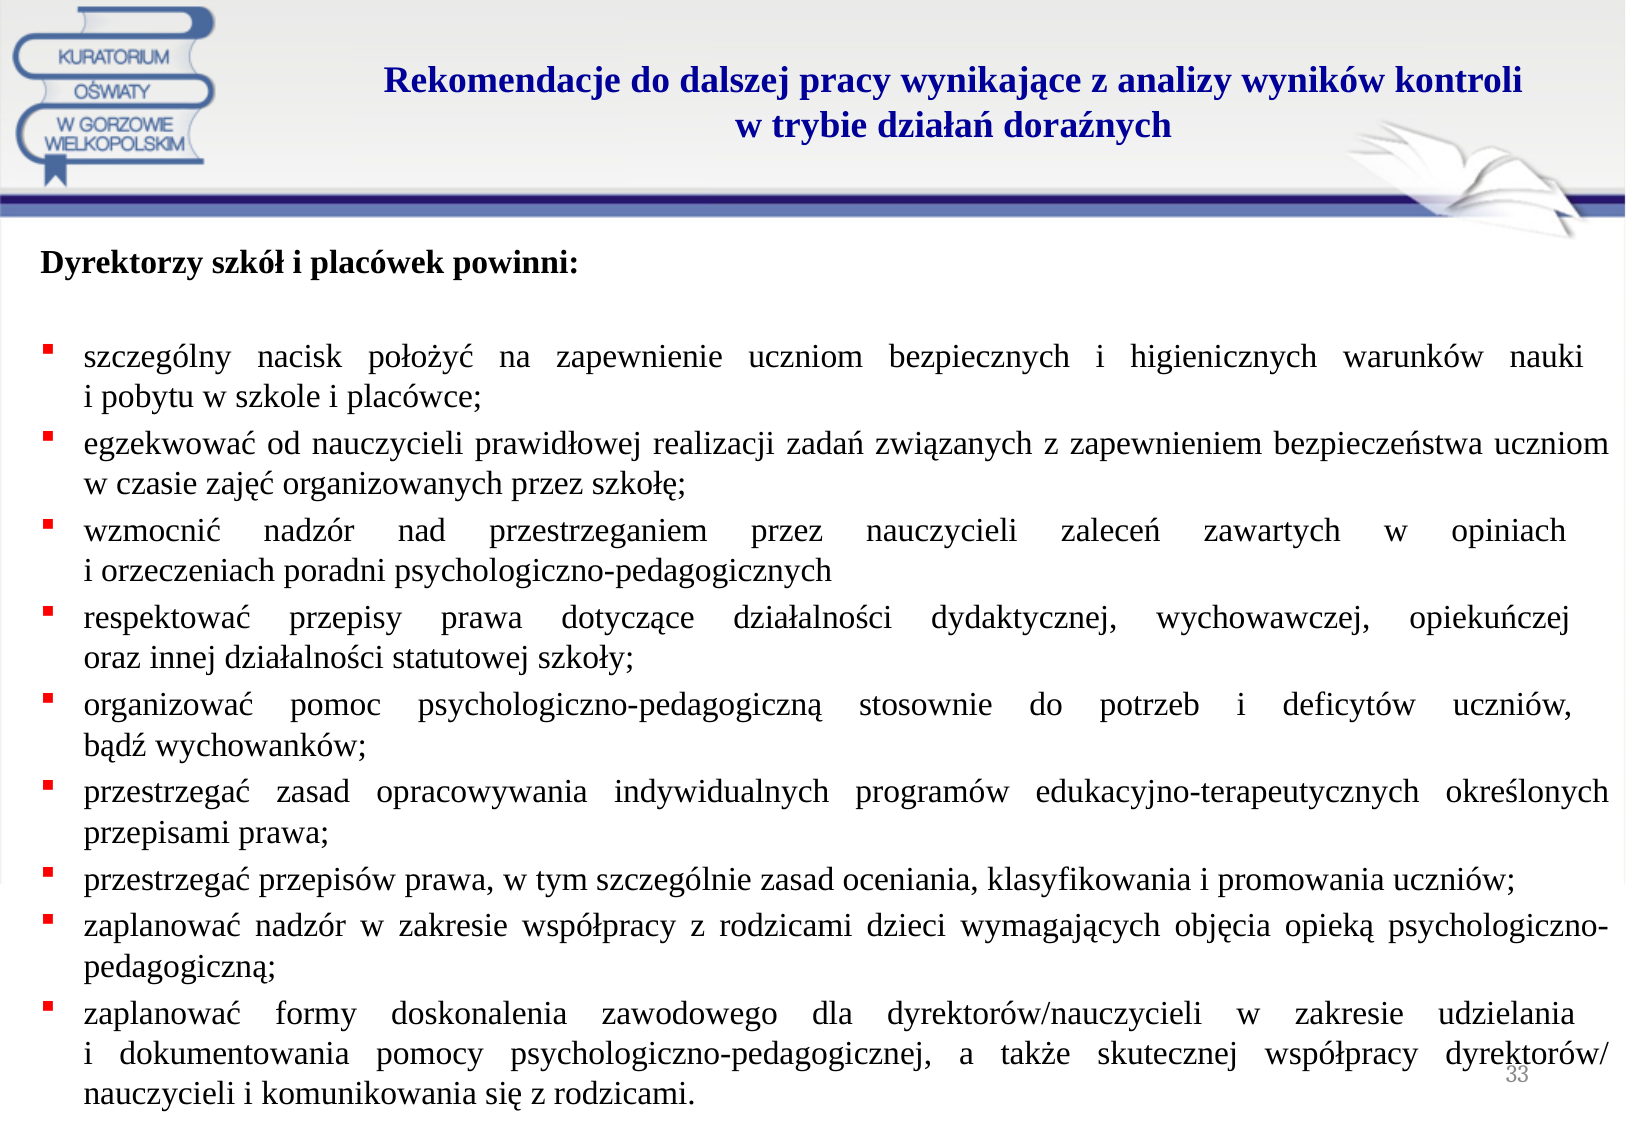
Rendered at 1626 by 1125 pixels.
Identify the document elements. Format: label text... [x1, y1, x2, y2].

title Rekomendacje do dalszej pracy wynikające z analizy wyników kontroli w trybie działań doraźnych [317, 23, 1600, 176]
list Dyrektorzy szkół i placówek powinni: szczególny nacisk położyć na zapewnienie uczniom bezpiecznych i higienicznych warunków nauki i pobytu w szkole i placówce; egzekwować od nauczycieli prawidłowej realizacji zadań związanych z zapewnieniem bezpieczeństwa uczniom w czasie zajęć organizowanych przez szkołę; wzmocnić nadzór nad przestrzeganiem przez nauczycieli zaleceń zawartych w opiniach i orzeczeniach poradni psychologiczno-pedagogicznych respektować przepisy prawa dotyczące działalności dydaktycznej, wychowawczej, opiekuńczej oraz innej działalności statutowej szkoły; organizować pomoc psychologiczno-pedagogiczną stosownie do potrzeb i deficytów uczniów, bądź wychowanków; przestrzegać zasad opracowywania indywidualnych programów edukacyjno-terapeutycznych określonych przepisami prawa; przestrzegać przepisów prawa, w tym szczególnie zasad oceniania, klasyfikowania i promowania uczniów; zaplanować nadzór w zakresie współpracy z rodzicami dzieci wymagających objęcia opieką psychologiczno-pedagogiczną; zaplanować formy doskonalenia zawodowego dla dyrektorów/nauczycieli w zakresie udzielania i dokumentowania pomocy psychologiczno-pedagogicznej, a także skutecznej współpracy dyrektorów/ nauczycieli i komunikowania się z rodzicami. [25, 232, 1625, 1124]
slide_number 33 [1164, 1042, 1544, 1103]
picture [0, 0, 1626, 1125]
